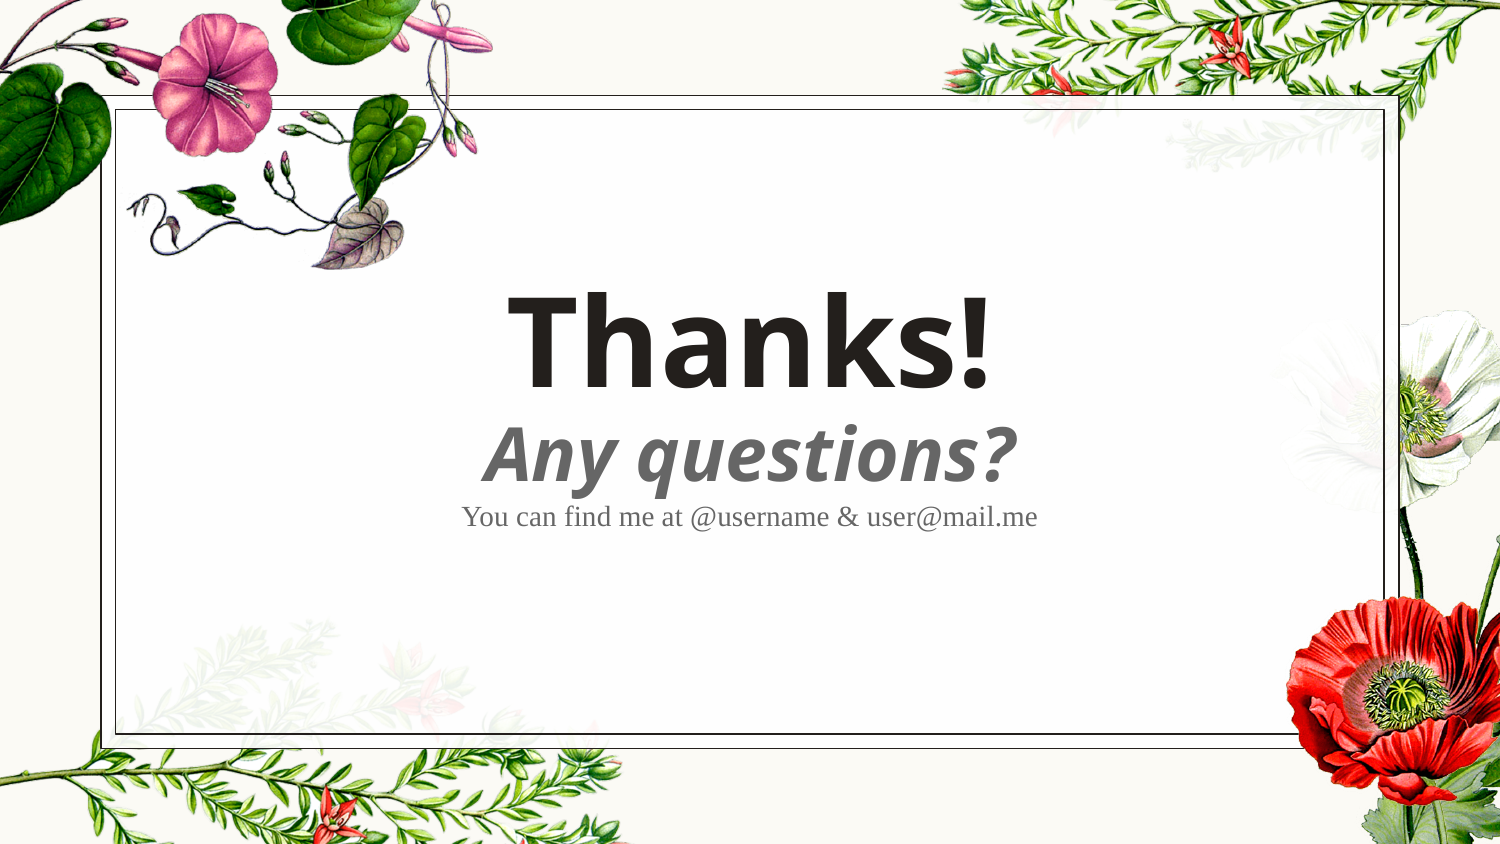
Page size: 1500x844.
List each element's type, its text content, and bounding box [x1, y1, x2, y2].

picture [1267, 310, 1500, 844]
picture [942, 0, 1500, 189]
subtitle Any questions? You can find me at @username & user@mail.me [209, 391, 1291, 633]
title Thanks! [209, 247, 1291, 388]
picture [0, 611, 641, 844]
picture [0, 0, 506, 270]
